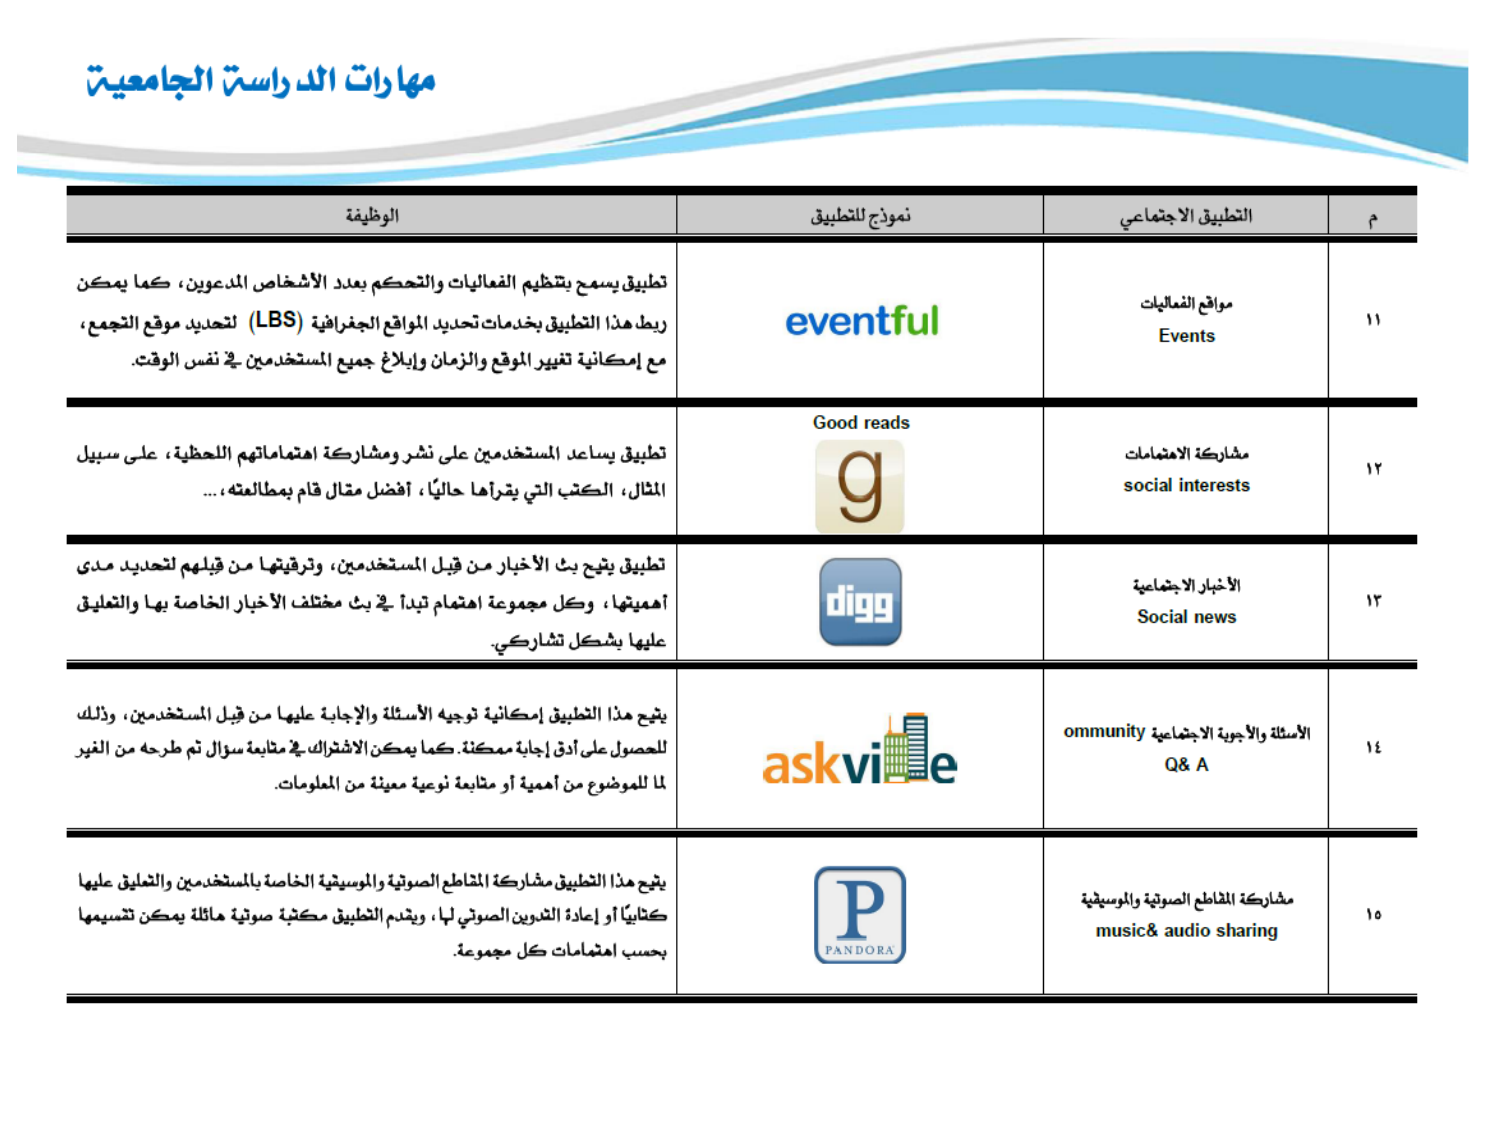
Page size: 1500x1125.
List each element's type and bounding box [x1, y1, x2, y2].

picture [17, 18, 1471, 1059]
